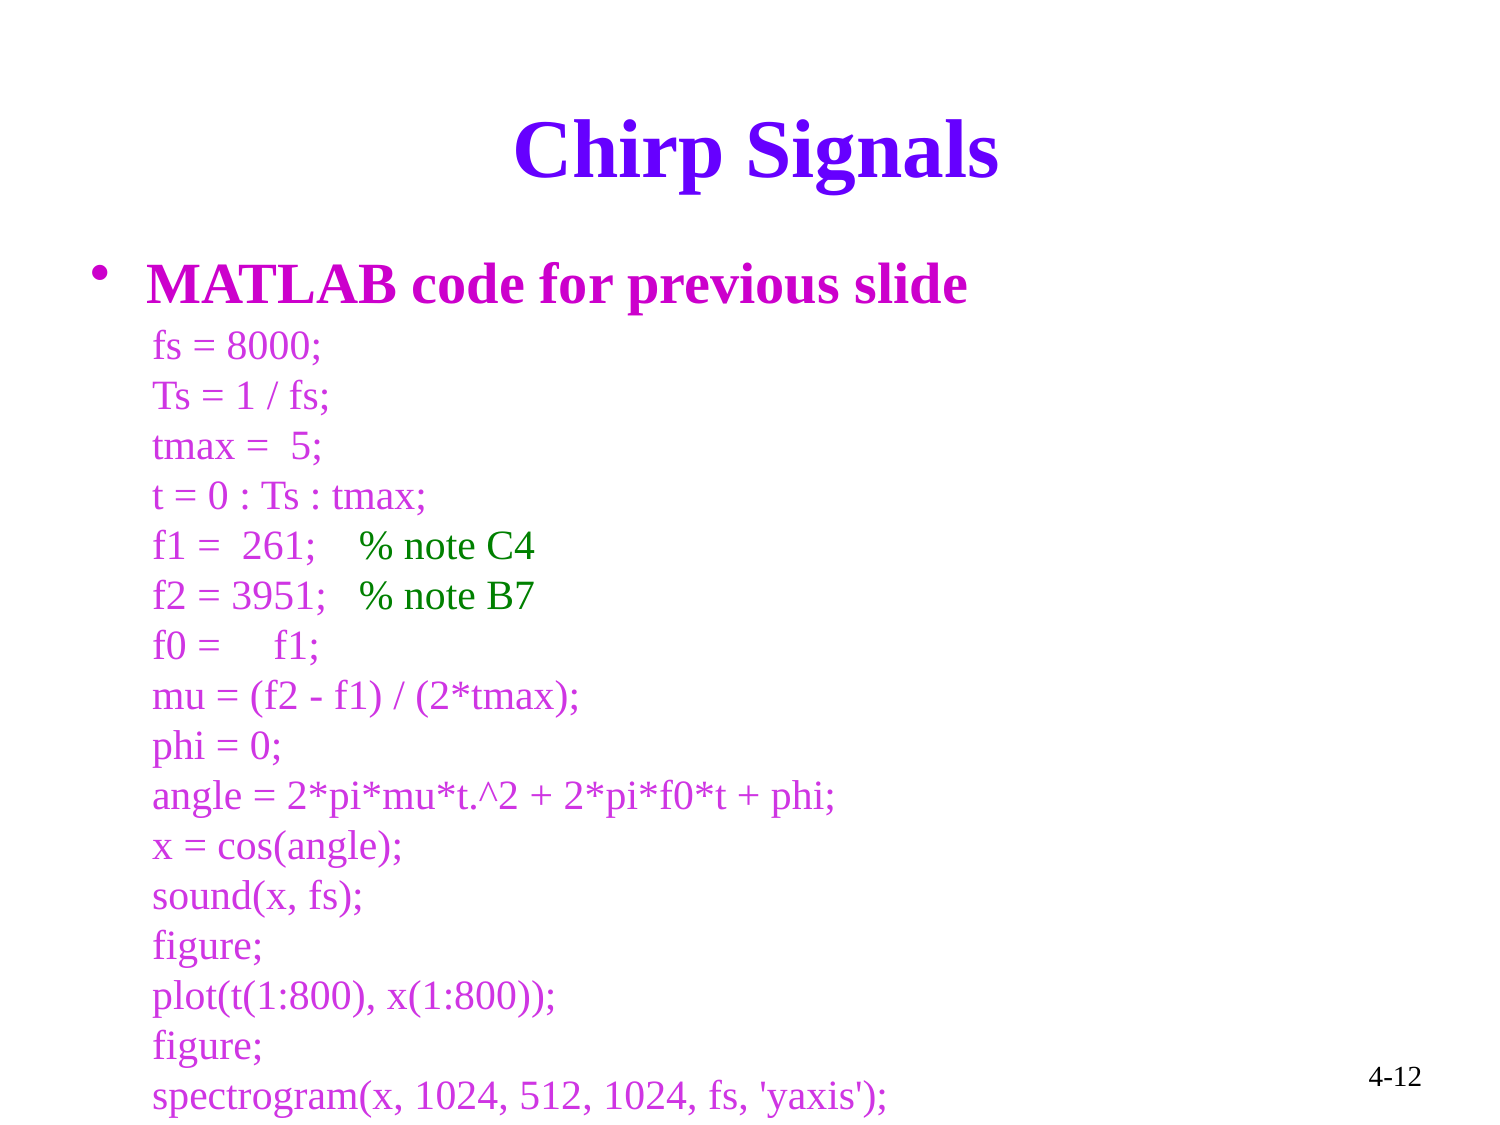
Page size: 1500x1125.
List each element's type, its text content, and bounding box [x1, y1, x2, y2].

list MATLAB code for previous slide [75, 237, 1438, 325]
slide_number 4-12 [1338, 1049, 1438, 1125]
title Chirp Signals [75, 50, 1438, 237]
text_box fs = 8000; Ts = 1 / fs; tmax = 5; t = 0 : Ts : tmax; f1 = 261; % note C4 f2 = 3951; % note B7 f0 = f1; mu = (f2 - f1) / (2*tmax); phi = 0; angle = 2*pi*mu*t.^2 + 2*pi*f0*t + phi; x = cos(angle); sound(x, fs); figure; plot(t(1:800), x(1:800)); figure; spectrogram(x, 1024, 512, 1024, fs, 'yaxis'); [137, 310, 1338, 1125]
